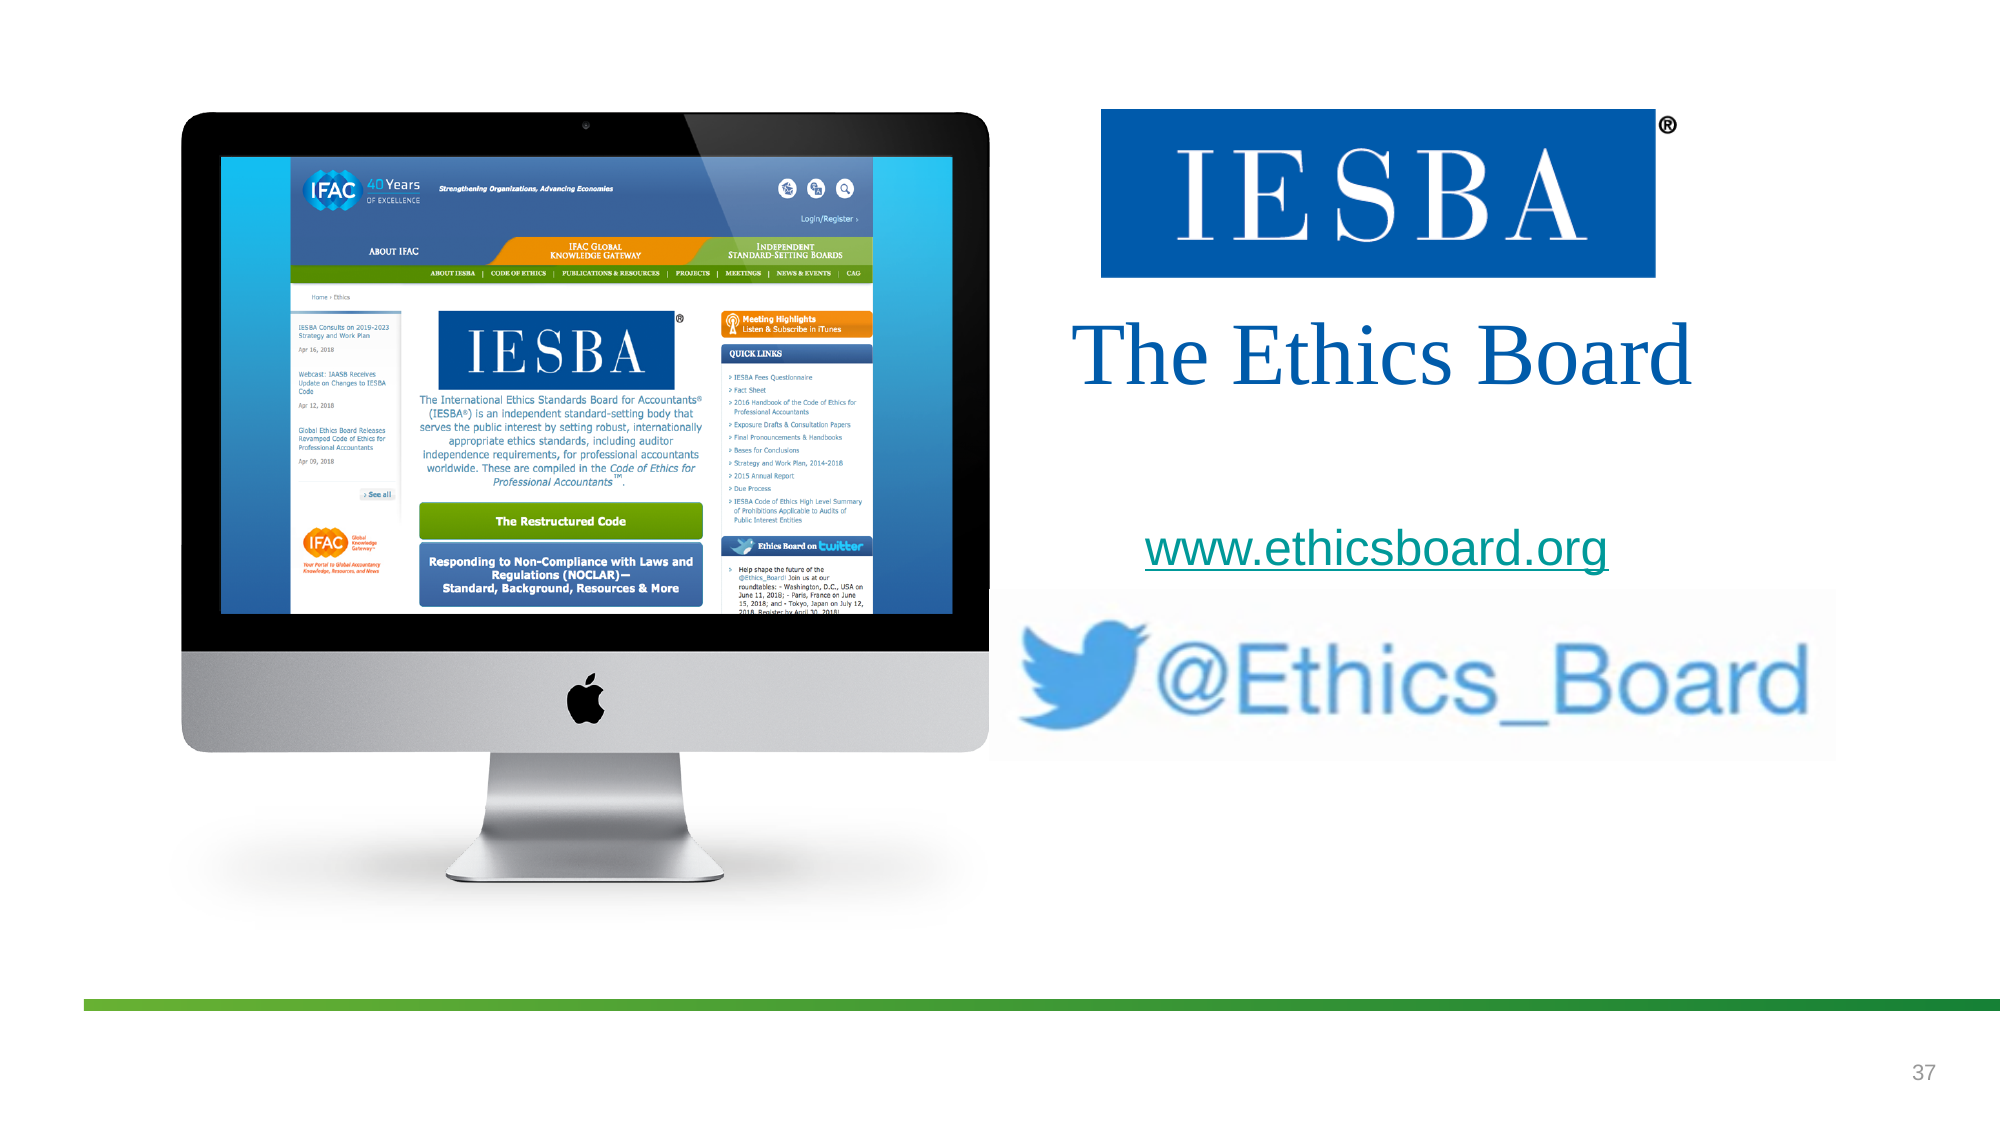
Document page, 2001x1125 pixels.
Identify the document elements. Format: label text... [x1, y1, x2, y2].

slide_number 37 [1901, 1050, 1945, 1094]
text_box The Ethics Board [1053, 295, 1713, 403]
text_box www.ethicsboard.org [1135, 505, 1619, 586]
picture [1101, 109, 1677, 278]
picture [167, 112, 1836, 930]
